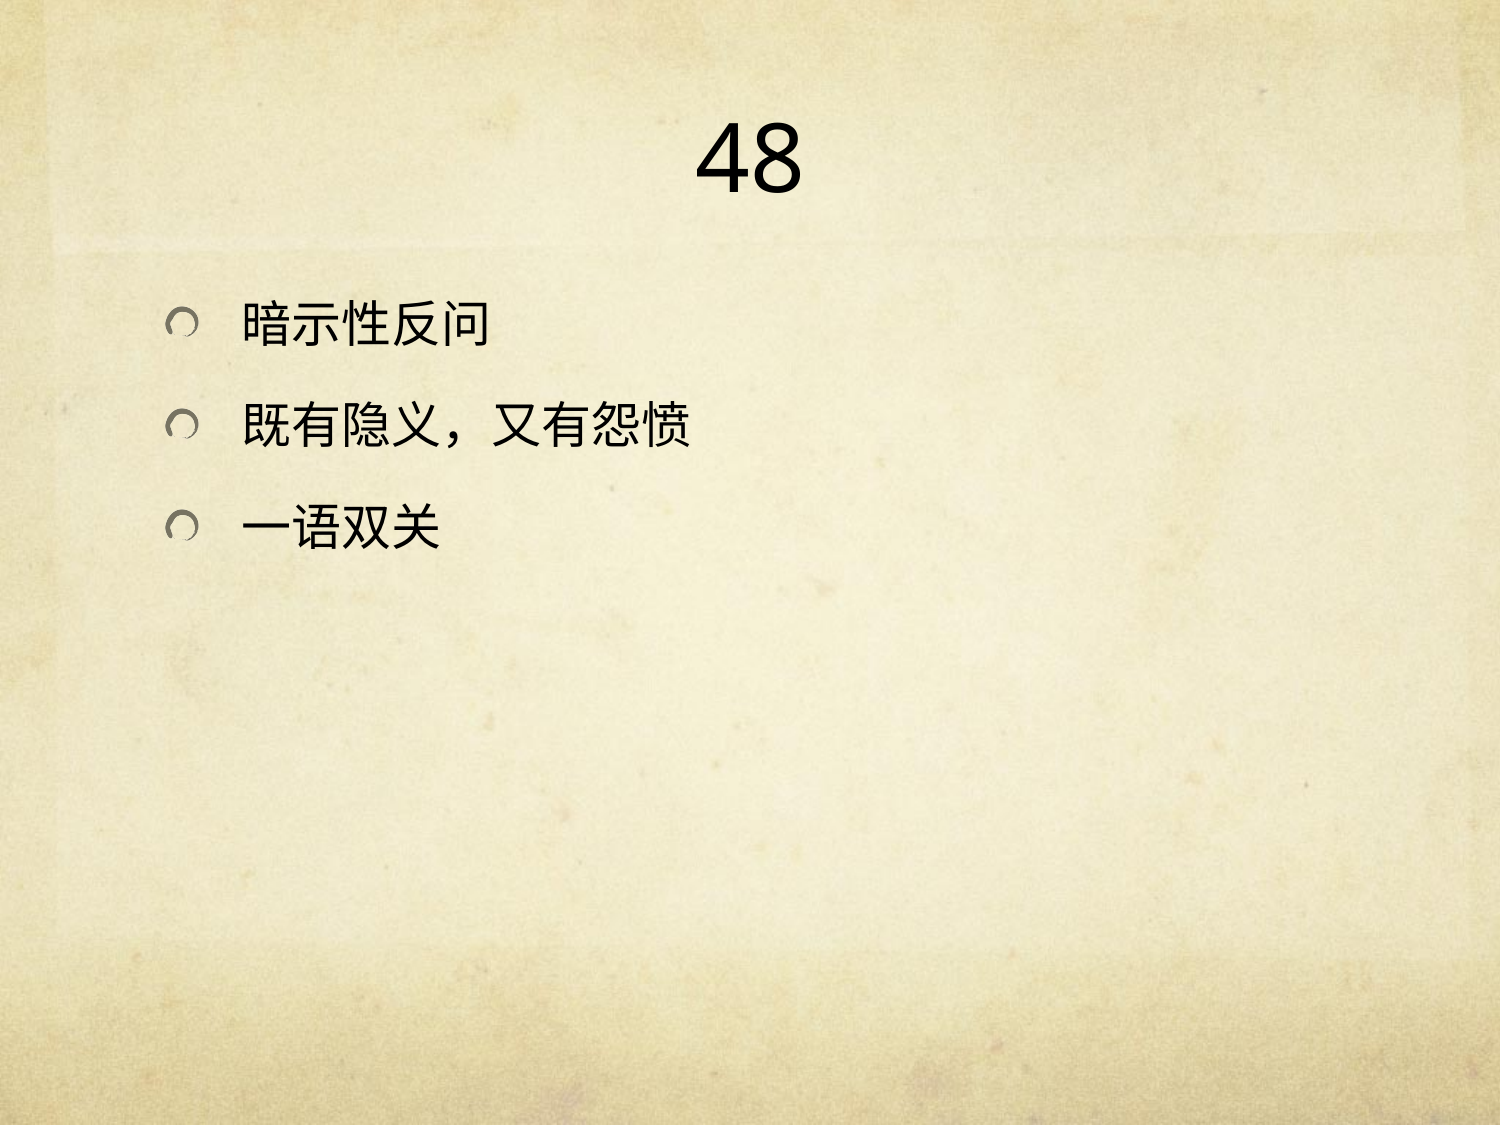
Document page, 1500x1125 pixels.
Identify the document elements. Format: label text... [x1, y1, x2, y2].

title 48 [150, 82, 1350, 225]
list 暗示性反问 既有隐义，又有怨愤 一语双关 [150, 284, 1350, 950]
picture [0, 0, 1500, 1125]
